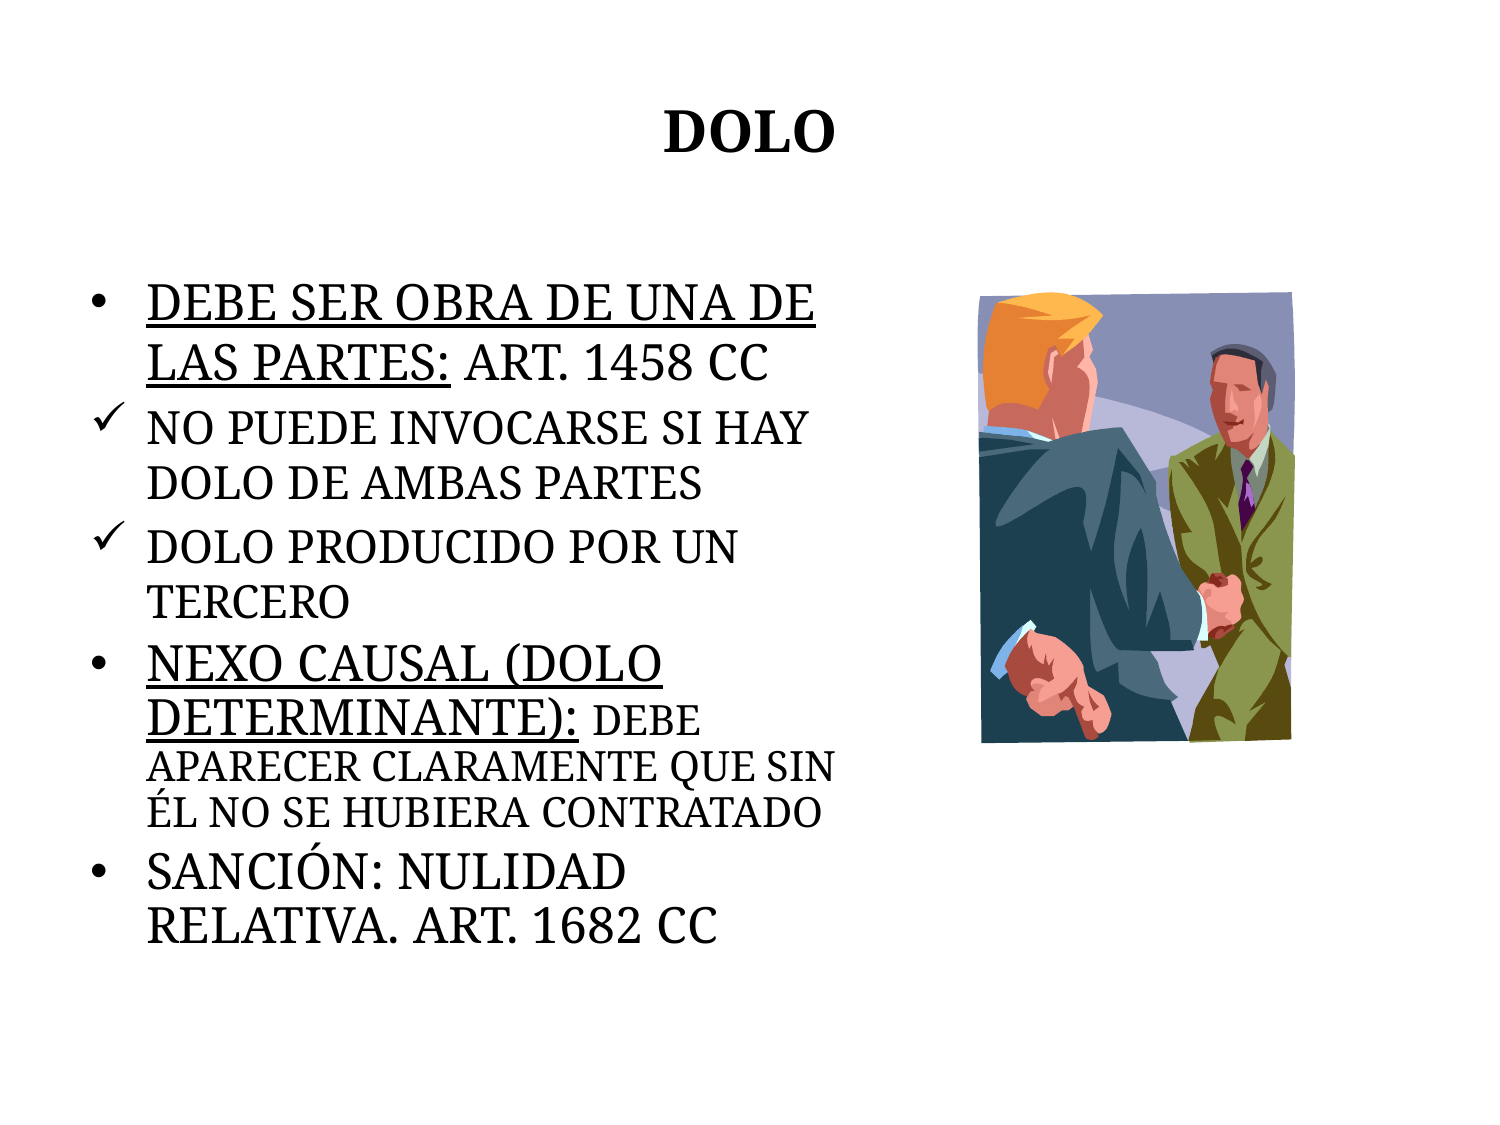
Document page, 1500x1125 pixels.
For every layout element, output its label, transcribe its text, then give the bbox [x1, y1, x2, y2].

picture [976, 287, 1301, 749]
list DEBE SER OBRA DE UNA DE LAS PARTES: ART. 1458 CC NO PUEDE INVOCARSE SI HAY DOLO DE AMBAS PARTES DOLO PRODUCIDO POR UN TERCERO NEXO CAUSAL (DOLO DETERMINANTE): DEBE APARECER CLARAMENTE QUE SIN ÉL NO SE HUBIERA CONTRATADO SANCIÓN: NULIDAD RELATIVA. ART. 1682 CC [75, 262, 863, 1005]
title DOLO [75, 45, 1425, 213]
